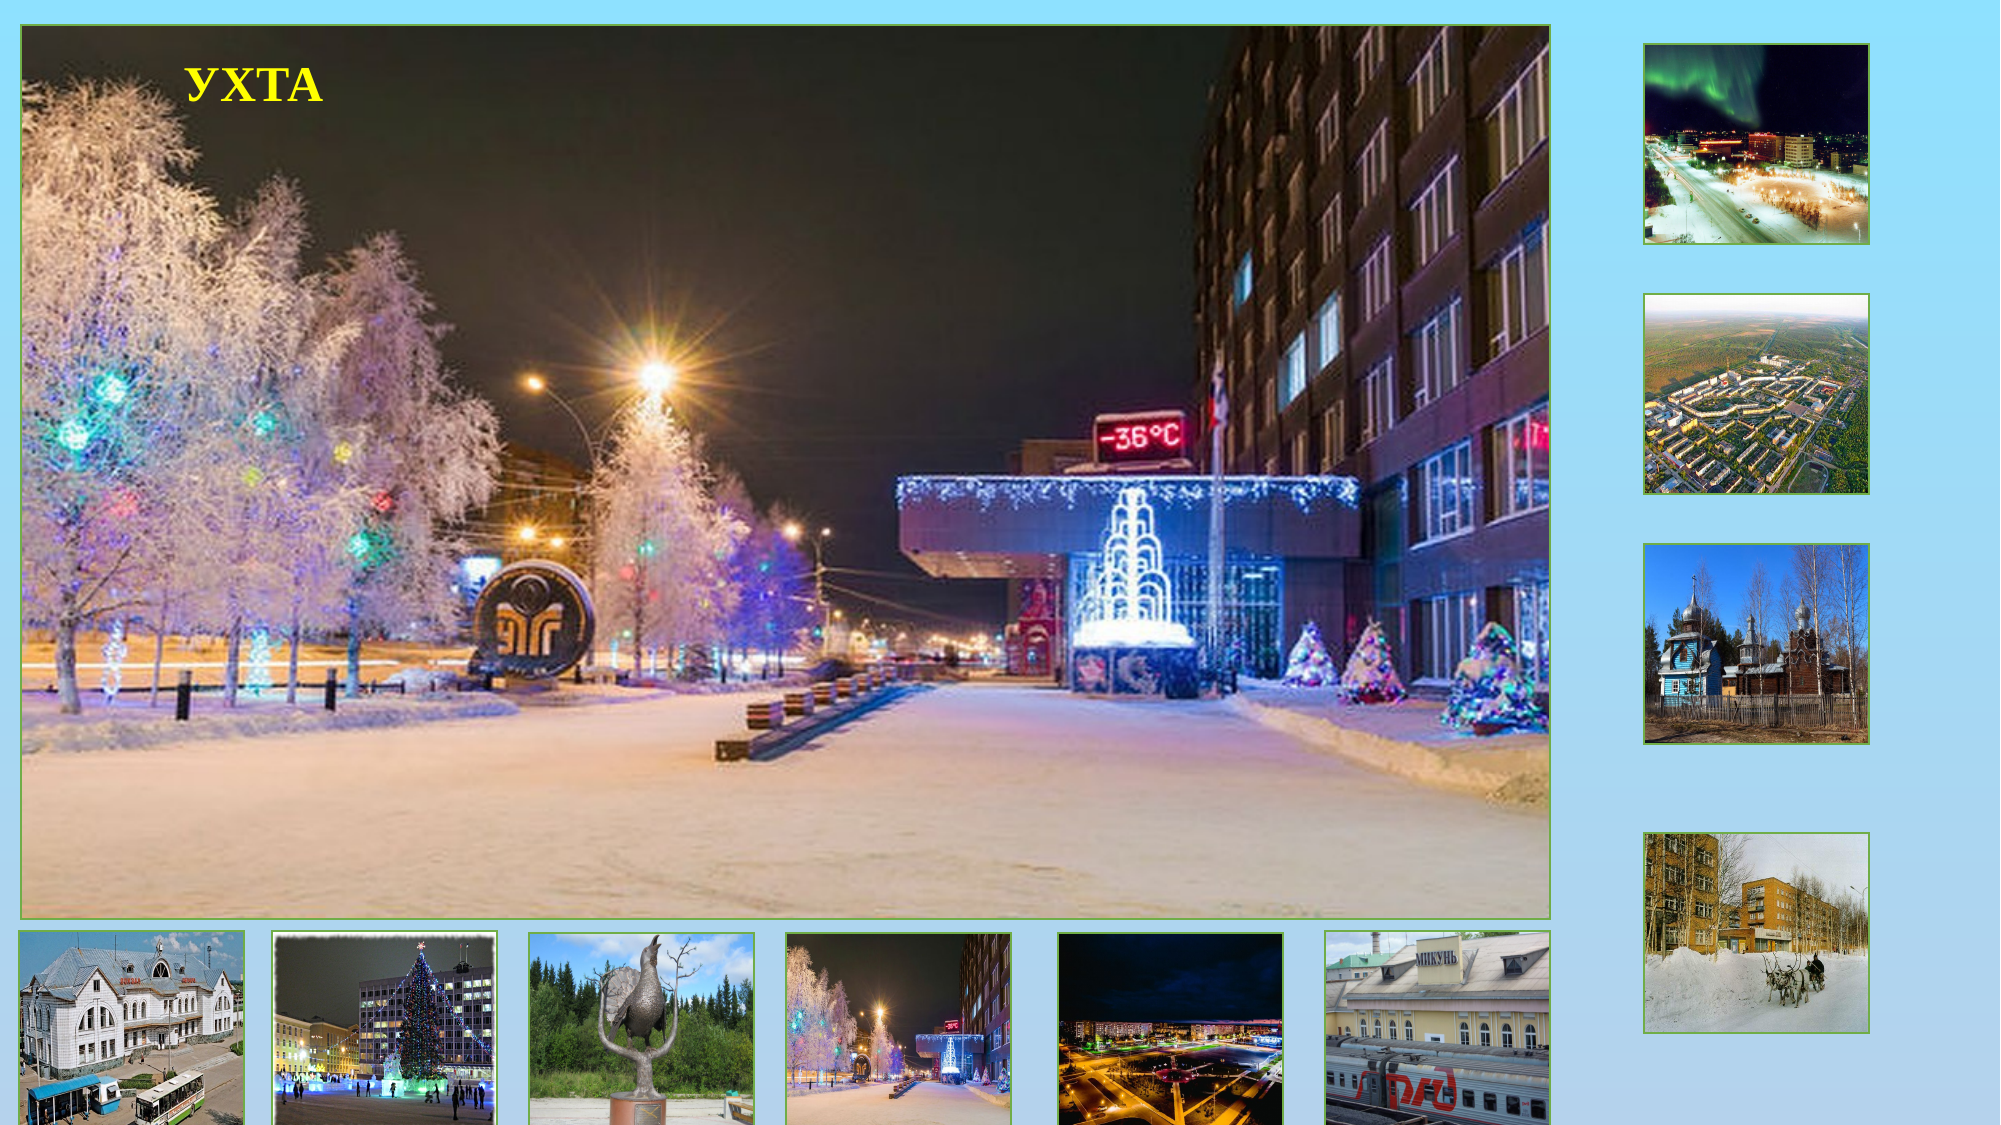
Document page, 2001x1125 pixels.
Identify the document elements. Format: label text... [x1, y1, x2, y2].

text_box [1643, 293, 1870, 495]
text_box [1643, 43, 1870, 245]
text_box [528, 932, 755, 1125]
text_box [1057, 932, 1284, 1125]
text_box [785, 932, 1012, 1125]
text_box [271, 930, 498, 1125]
text_box [20, 24, 1551, 920]
text_box [1643, 832, 1870, 1034]
text_box [1324, 930, 1551, 1125]
text_box УХТА [168, 43, 463, 119]
text_box [1643, 543, 1870, 745]
text_box [18, 930, 245, 1125]
